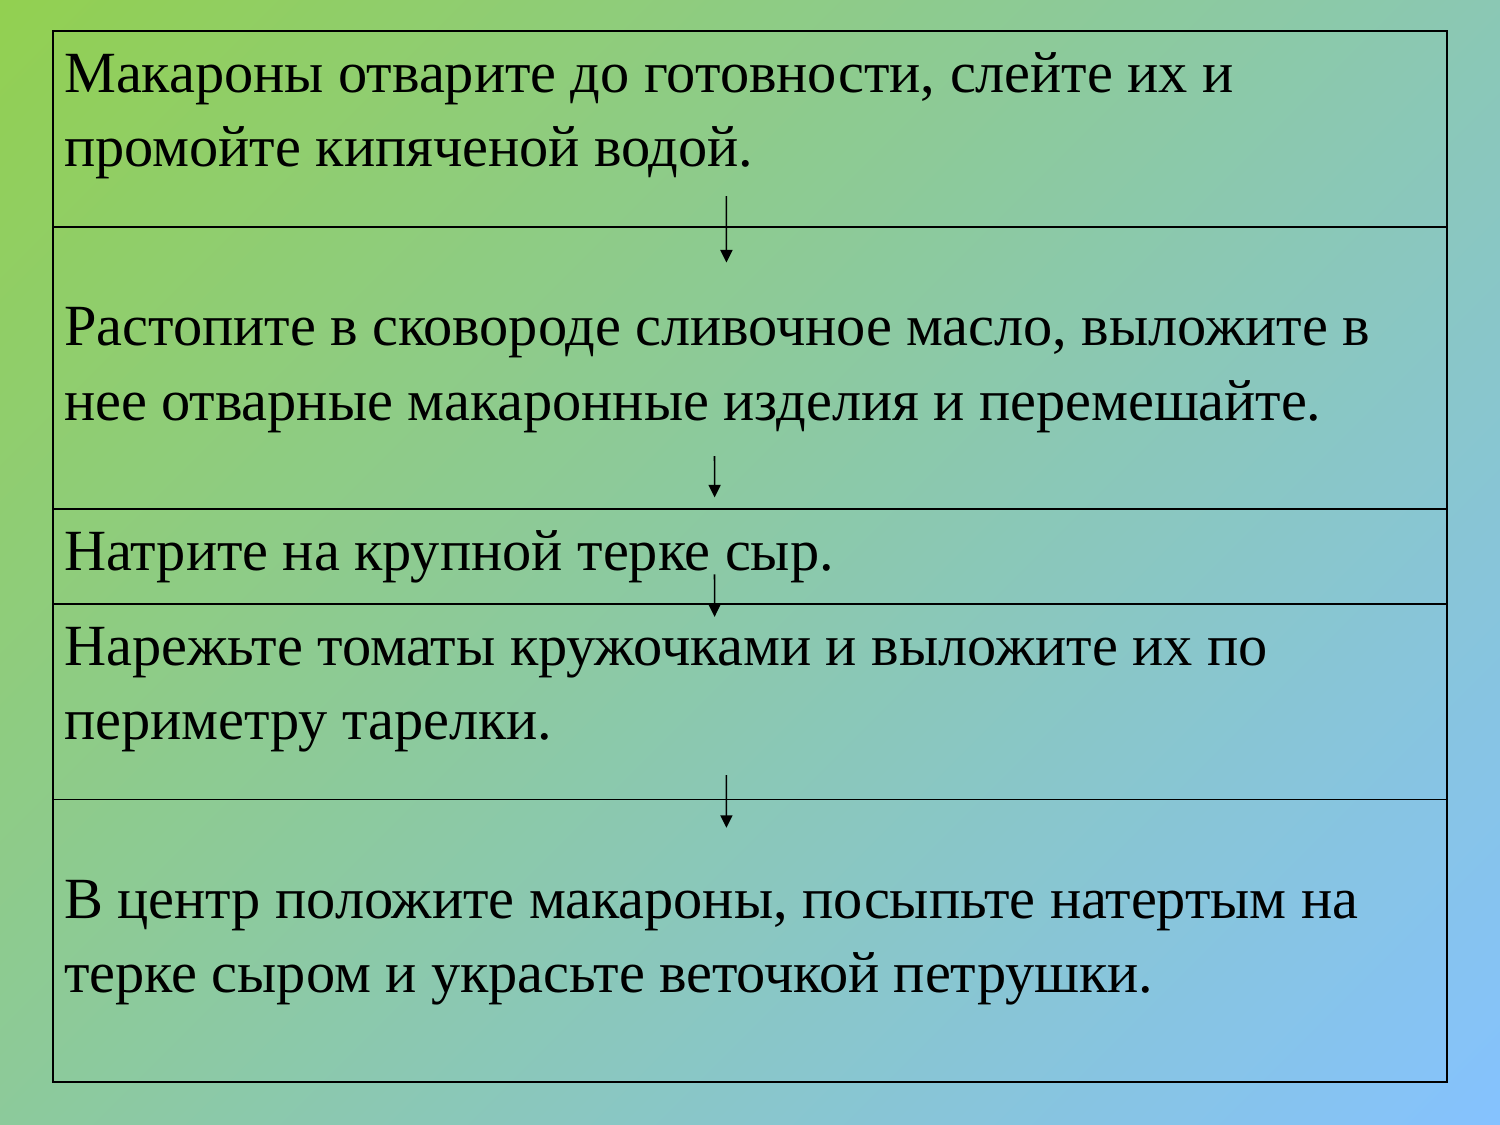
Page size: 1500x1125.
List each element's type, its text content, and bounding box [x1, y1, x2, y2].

text_box [720, 775, 733, 828]
table_cell В центр положите макароны, посыпьте натертым на терке сыром и украсьте веточкой петрушки. [54, 800, 1446, 1081]
table_cell Растопите в сковороде сливочное масло, выложите в нее отварные макаронные изделия и перемешайте. [54, 228, 1446, 508]
text_box [720, 196, 733, 263]
text_box [708, 574, 721, 617]
table_cell Натрите на крупной терке сыр. [54, 510, 1446, 603]
table_header Макароны отварите до готовности, слейте их и промойте кипяченой водой. [54, 32, 1446, 226]
text_box [708, 456, 721, 498]
table_cell Нарежьте томаты кружочками и выложите их по периметру тарелки. [54, 605, 1446, 799]
